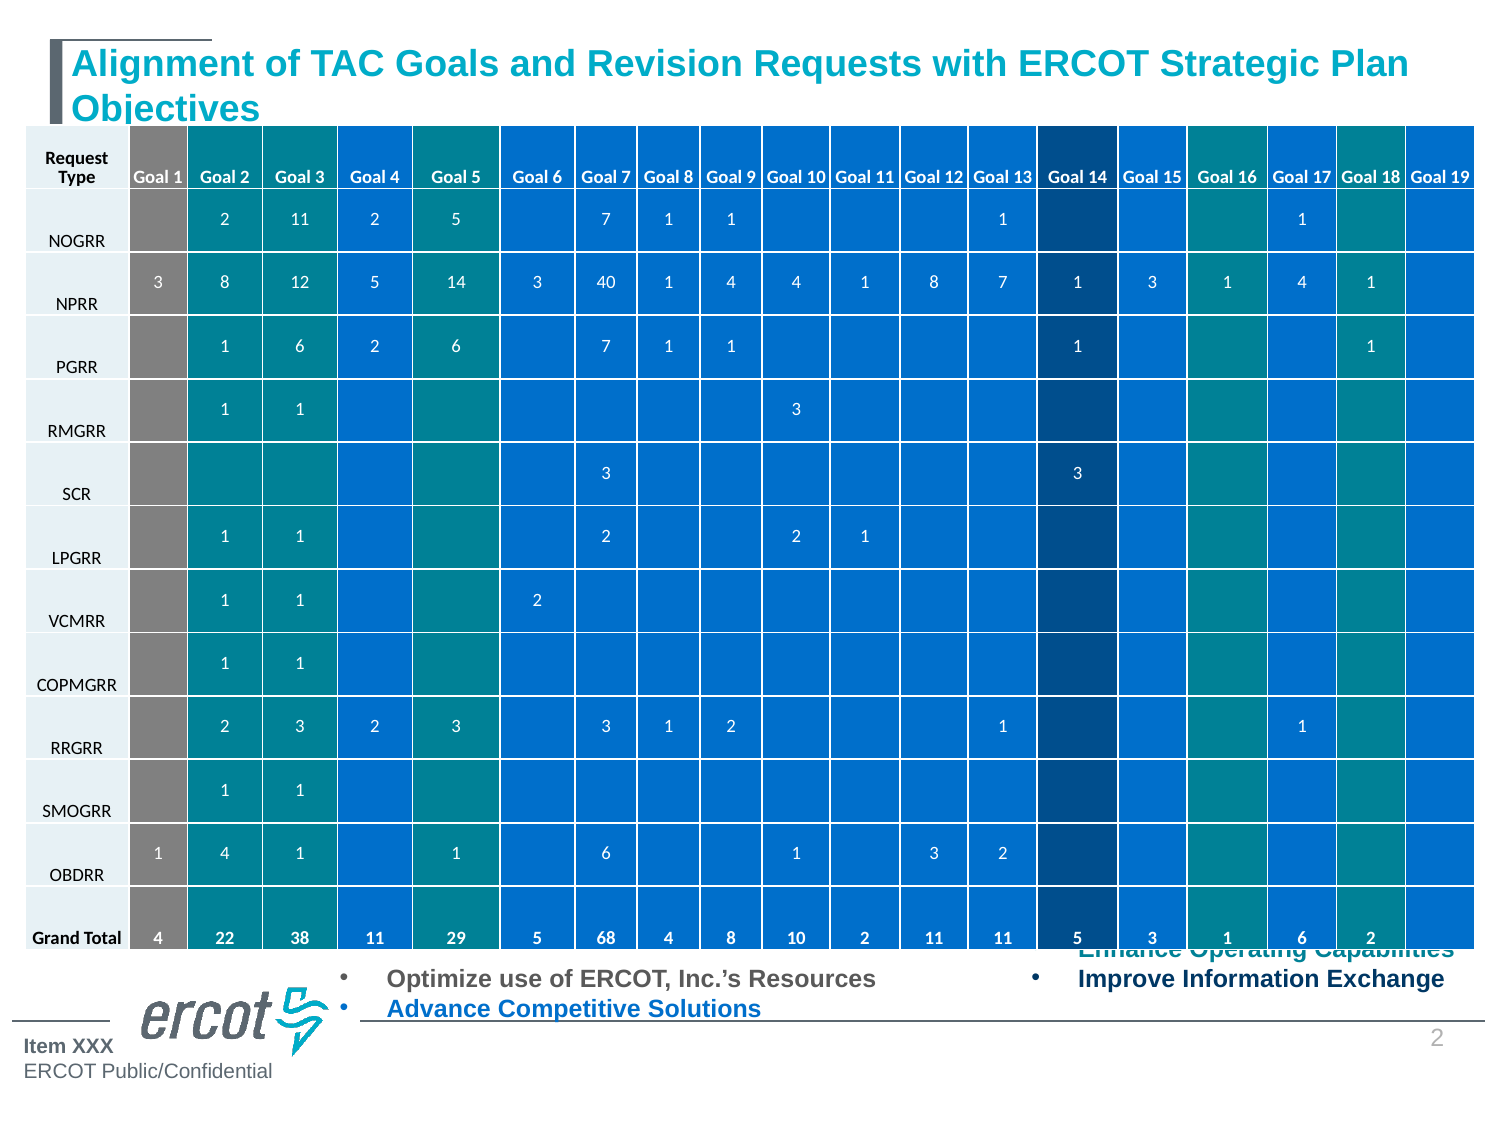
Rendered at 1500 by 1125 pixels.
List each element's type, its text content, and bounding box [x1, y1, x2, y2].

table_header Goal 10 [763, 126, 829, 188]
table_cell 2 [763, 506, 829, 568]
table_header Goal 6 [501, 126, 574, 188]
table_cell 1 [1268, 697, 1336, 758]
table_cell [130, 506, 187, 568]
table_cell 4 [130, 887, 187, 949]
table_cell 4 [188, 824, 262, 885]
table_cell [638, 633, 699, 695]
table_cell [501, 760, 574, 822]
table_cell 1 [263, 633, 337, 695]
table_cell 1 [263, 824, 337, 885]
table_cell [130, 633, 187, 695]
table_header Goal 12 [901, 126, 967, 188]
table_cell [1406, 380, 1474, 441]
table_cell 14 [413, 253, 499, 314]
table_cell 68 [576, 887, 636, 949]
table_cell 1 [969, 697, 1036, 758]
table_cell [1337, 760, 1405, 822]
table_cell [413, 443, 499, 505]
table_cell 1 [263, 380, 337, 441]
table_cell 2 [831, 887, 899, 949]
table_cell [969, 633, 1036, 695]
table_cell [763, 189, 829, 251]
table_cell 1 [1337, 253, 1405, 314]
table_cell [338, 380, 412, 441]
table_cell LPGRR [26, 506, 128, 568]
table_header Goal 18 [1337, 126, 1405, 188]
table_cell [1119, 189, 1186, 251]
table_cell [338, 633, 412, 695]
table_cell 3 [1038, 443, 1117, 505]
table_cell 1 [763, 824, 829, 885]
table_cell 1 [638, 697, 699, 758]
table_cell [1337, 697, 1405, 758]
table_cell 2 [338, 316, 412, 378]
table_cell [831, 380, 899, 441]
table_cell 3 [576, 443, 636, 505]
table_cell [1038, 506, 1117, 568]
table_cell [969, 316, 1036, 378]
table_cell 3 [1119, 253, 1186, 314]
table_cell 3 [263, 697, 337, 758]
table_cell [701, 760, 761, 822]
table_cell 38 [263, 887, 337, 949]
table_cell [831, 189, 899, 251]
table_cell [1038, 760, 1117, 822]
table_cell 1 [969, 189, 1036, 251]
table_cell [638, 506, 699, 568]
table_cell 1 [188, 316, 262, 378]
table_cell [901, 633, 967, 695]
table_cell [1119, 633, 1186, 695]
table_cell [901, 443, 967, 505]
table_cell 1 [638, 189, 699, 251]
table_header Goal 16 [1188, 126, 1267, 188]
table_cell 22 [188, 887, 262, 949]
table_cell [1188, 443, 1267, 505]
table_cell [1188, 570, 1267, 632]
table_cell [638, 443, 699, 505]
table_cell 1 [413, 824, 499, 885]
table_cell [501, 824, 574, 885]
table_header Goal 3 [263, 126, 337, 188]
table_cell 3 [576, 697, 636, 758]
table_cell [413, 633, 499, 695]
table_cell [1119, 506, 1186, 568]
table_cell [901, 316, 967, 378]
table_cell 7 [576, 316, 636, 378]
table_cell [831, 697, 899, 758]
table_cell [1406, 887, 1474, 949]
table_cell 8 [701, 887, 761, 949]
table_cell [1268, 506, 1336, 568]
table_cell [969, 380, 1036, 441]
table_header Goal 5 [413, 126, 499, 188]
table_header Request Type [26, 126, 128, 188]
table_cell [1119, 443, 1186, 505]
table_cell [1406, 760, 1474, 822]
table_cell [1268, 316, 1336, 378]
table_cell [130, 189, 187, 251]
table_cell [701, 633, 761, 695]
table_cell 1 [1188, 887, 1267, 949]
table_cell 1 [263, 760, 337, 822]
table_cell [576, 633, 636, 695]
table_cell 1 [263, 506, 337, 568]
table_cell [1188, 506, 1267, 568]
table_cell [1119, 570, 1186, 632]
table_cell 5 [501, 887, 574, 949]
table_cell 1 [130, 824, 187, 885]
table_cell [638, 824, 699, 885]
table_cell [1188, 760, 1267, 822]
table_cell [763, 697, 829, 758]
table_cell 10 [763, 887, 829, 949]
table_cell 1 [1038, 253, 1117, 314]
table_cell [576, 760, 636, 822]
table_cell [130, 443, 187, 505]
table_cell [831, 570, 899, 632]
table_cell [701, 506, 761, 568]
table_cell [701, 443, 761, 505]
table_cell [1337, 189, 1405, 251]
table_cell [1337, 380, 1405, 441]
table_cell PGRR [26, 316, 128, 378]
table_cell [1038, 189, 1117, 251]
table_cell [1119, 380, 1186, 441]
table_cell [1038, 824, 1117, 885]
table_cell [1406, 253, 1474, 314]
table_cell [1188, 189, 1267, 251]
table_cell [638, 760, 699, 822]
table_cell [1337, 506, 1405, 568]
table_cell 2 [501, 570, 574, 632]
table_cell [1337, 633, 1405, 695]
text_box Optimize use of ERCOT, Inc.’s Resources Advance Competitive Solutions Enhance Operating Capabilities Improve Information Exchange [249, 924, 1500, 1106]
table_cell 6 [1268, 887, 1336, 949]
table_cell [1268, 633, 1336, 695]
table_header Goal 4 [338, 126, 412, 188]
table_cell [831, 443, 899, 505]
table_cell [1268, 380, 1336, 441]
table_cell [901, 189, 967, 251]
table_cell [1268, 570, 1336, 632]
table_cell COPMGRR [26, 633, 128, 695]
table_cell 1 [1268, 189, 1336, 251]
table_cell 11 [263, 189, 337, 251]
table_cell 1 [1337, 316, 1405, 378]
table_cell 7 [969, 253, 1036, 314]
table_cell [1188, 316, 1267, 378]
table_cell 2 [188, 189, 262, 251]
table_cell 3 [901, 824, 967, 885]
table_cell [1337, 570, 1405, 632]
table_cell [969, 506, 1036, 568]
table_cell [501, 380, 574, 441]
title Alignment of TAC Goals and Revision Requests with ERCOT Strategic Plan Objectives [56, 31, 1444, 124]
table_cell 3 [1119, 887, 1186, 949]
table_header Goal 14 [1038, 126, 1117, 188]
table_cell 2 [338, 697, 412, 758]
table_cell [501, 443, 574, 505]
table_cell [130, 316, 187, 378]
table_cell 5 [413, 189, 499, 251]
table_cell 1 [188, 760, 262, 822]
table_cell [1188, 633, 1267, 695]
table_cell [338, 760, 412, 822]
picture [137, 983, 249, 1059]
table_header Goal 1 [130, 126, 187, 188]
table_cell [701, 824, 761, 885]
table_cell [901, 570, 967, 632]
table_cell [413, 760, 499, 822]
table_cell 11 [338, 887, 412, 949]
table_cell [1038, 633, 1117, 695]
table_cell RRGRR [26, 697, 128, 758]
table_cell 5 [338, 253, 412, 314]
table_cell NPRR [26, 253, 128, 314]
table_cell [1406, 189, 1474, 251]
table_cell 1 [263, 570, 337, 632]
table_cell [501, 633, 574, 695]
table_cell [831, 760, 899, 822]
table_cell 6 [413, 316, 499, 378]
table_cell 1 [831, 506, 899, 568]
table_cell [338, 506, 412, 568]
table_cell 3 [413, 697, 499, 758]
table_cell [413, 506, 499, 568]
table_header Goal 13 [969, 126, 1036, 188]
table_cell [701, 570, 761, 632]
table_cell 40 [576, 253, 636, 314]
table_cell 4 [1268, 253, 1336, 314]
table_cell 1 [638, 316, 699, 378]
table_cell [501, 316, 574, 378]
table_cell 2 [188, 697, 262, 758]
table_cell [1188, 824, 1267, 885]
table_cell NOGRR [26, 189, 128, 251]
table_cell [901, 697, 967, 758]
table_cell [413, 570, 499, 632]
table_cell 4 [638, 887, 699, 949]
table_cell [969, 570, 1036, 632]
table_header Goal 15 [1119, 126, 1186, 188]
table_cell 2 [576, 506, 636, 568]
table_cell [263, 443, 337, 505]
table_cell [413, 380, 499, 441]
table_cell 1 [188, 633, 262, 695]
table_cell [1406, 697, 1474, 758]
table_cell 5 [1038, 887, 1117, 949]
table_cell [1406, 633, 1474, 695]
table_cell [1406, 824, 1474, 885]
table_cell OBDRR [26, 824, 128, 885]
table_cell [1119, 760, 1186, 822]
table_cell [1188, 380, 1267, 441]
table_cell [1337, 824, 1405, 885]
table_cell [1119, 316, 1186, 378]
table_cell 11 [969, 887, 1036, 949]
table_cell SMOGRR [26, 760, 128, 822]
table_cell [969, 760, 1036, 822]
table_cell 2 [338, 189, 412, 251]
table_cell [338, 443, 412, 505]
table_cell 1 [831, 253, 899, 314]
table_cell [1406, 316, 1474, 378]
table_cell 1 [701, 316, 761, 378]
table_cell 12 [263, 253, 337, 314]
table_cell [1038, 380, 1117, 441]
table_cell 4 [701, 253, 761, 314]
table_cell [969, 443, 1036, 505]
table_cell [1038, 570, 1117, 632]
table_cell [501, 189, 574, 251]
table_cell [576, 380, 636, 441]
table_cell 1 [1038, 316, 1117, 378]
table_cell 6 [576, 824, 636, 885]
table_cell [901, 760, 967, 822]
table_header Goal 7 [576, 126, 636, 188]
table_cell [1268, 824, 1336, 885]
table_cell [1268, 443, 1336, 505]
table_cell [831, 633, 899, 695]
table_cell [1406, 506, 1474, 568]
table_header Goal 19 [1406, 126, 1474, 188]
table_cell 3 [130, 253, 187, 314]
table_cell [338, 824, 412, 885]
table_cell 1 [188, 380, 262, 441]
table_header Goal 9 [701, 126, 761, 188]
table_header Goal 2 [188, 126, 262, 188]
table_cell 1 [188, 570, 262, 632]
table_cell 4 [763, 253, 829, 314]
table_cell 11 [901, 887, 967, 949]
table_cell [130, 697, 187, 758]
table_cell [831, 824, 899, 885]
table_header Goal 11 [831, 126, 899, 188]
table_cell 1 [701, 189, 761, 251]
table_cell [576, 570, 636, 632]
table_cell 1 [638, 253, 699, 314]
table_cell 3 [763, 380, 829, 441]
table_cell [130, 380, 187, 441]
table_cell [763, 316, 829, 378]
table_cell [831, 316, 899, 378]
table_cell RMGRR [26, 380, 128, 441]
table_cell [188, 443, 262, 505]
table_cell 7 [576, 189, 636, 251]
table_cell [1337, 443, 1405, 505]
table_cell [763, 570, 829, 632]
table_cell [638, 380, 699, 441]
table_cell [1038, 697, 1117, 758]
table_cell [1268, 760, 1336, 822]
table_cell [501, 697, 574, 758]
table_cell 8 [188, 253, 262, 314]
table_cell 29 [413, 887, 499, 949]
table_cell [1119, 824, 1186, 885]
table_cell 1 [188, 506, 262, 568]
table_cell [901, 380, 967, 441]
table_cell 2 [969, 824, 1036, 885]
table_header Goal 8 [638, 126, 699, 188]
table_header Goal 17 [1268, 126, 1336, 188]
table_cell [1406, 570, 1474, 632]
table_cell 2 [701, 697, 761, 758]
table_cell 1 [1188, 253, 1267, 314]
table_cell [763, 760, 829, 822]
table_cell [130, 760, 187, 822]
table_cell 2 [1337, 887, 1405, 949]
table_cell SCR [26, 443, 128, 505]
table_cell VCMRR [26, 570, 128, 632]
table_cell Grand Total [26, 887, 128, 949]
table_cell [638, 570, 699, 632]
table_cell [338, 570, 412, 632]
table_cell [1188, 697, 1267, 758]
table_cell [763, 443, 829, 505]
table_cell 6 [263, 316, 337, 378]
table_cell [701, 380, 761, 441]
table_cell [1119, 697, 1186, 758]
table_cell [901, 506, 967, 568]
table_cell [1406, 443, 1474, 505]
table_cell 8 [901, 253, 967, 314]
table_cell [501, 506, 574, 568]
table_cell [763, 633, 829, 695]
table_cell [130, 570, 187, 632]
table_cell 3 [501, 253, 574, 314]
